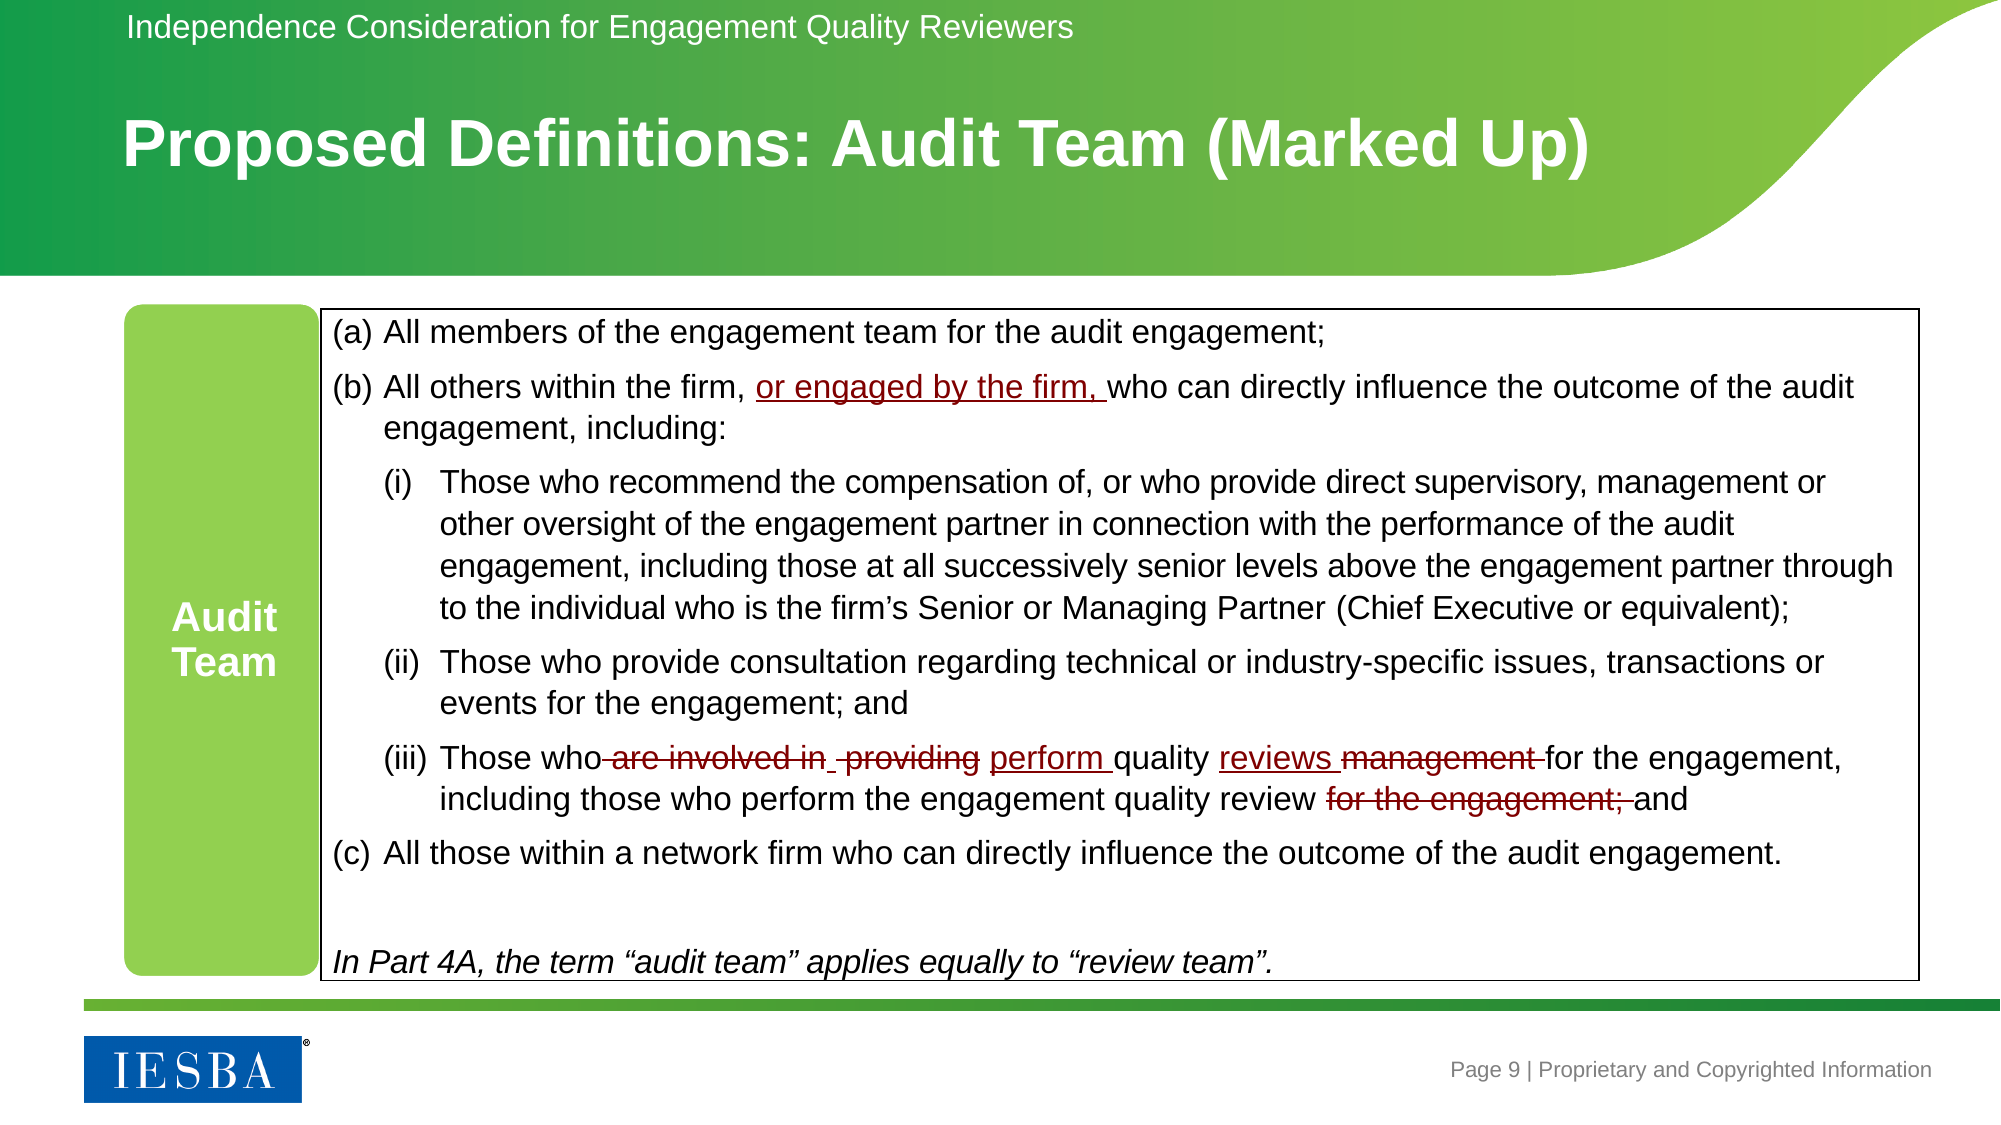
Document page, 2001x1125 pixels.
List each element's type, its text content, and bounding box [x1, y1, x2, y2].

title [99, 83, 1813, 171]
text_box Proposed Definitions: Audit Team (Marked Up) [122, 95, 1835, 184]
text_box Independence Consideration for Engagement Quality Reviewers [111, 0, 1362, 48]
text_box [121, 301, 322, 979]
picture [84, 1036, 310, 1103]
picture [0, 0, 2000, 276]
table_header (a) All members of the engagement team for the audit engagement; (b) All others within the firm, or engaged by the firm, who can directly influence the outcome of the audit engagement, including: (i) Those who recommend the compensation of, or who provide direct supervisory, management or other oversight of the engagement partner in connection with the performance of the audit engagement, including those at all successively senior levels above the engagement partner through to the individual who is the firm’s Senior or Managing Partner (Chief Executive or equivalent); (ii) Those who provide consultation regarding technical or industry-specific issues, transactions or events for the engagement; and (iii) Those who are involved in providing perform quality reviews management for the engagement, including those who perform the engagement quality review for the engagement; and (c) All those within a network firm who can directly influence the outcome of the audit engagement. In Part 4A, the term “audit team” applies equally to “review team”. [325, 310, 1918, 980]
